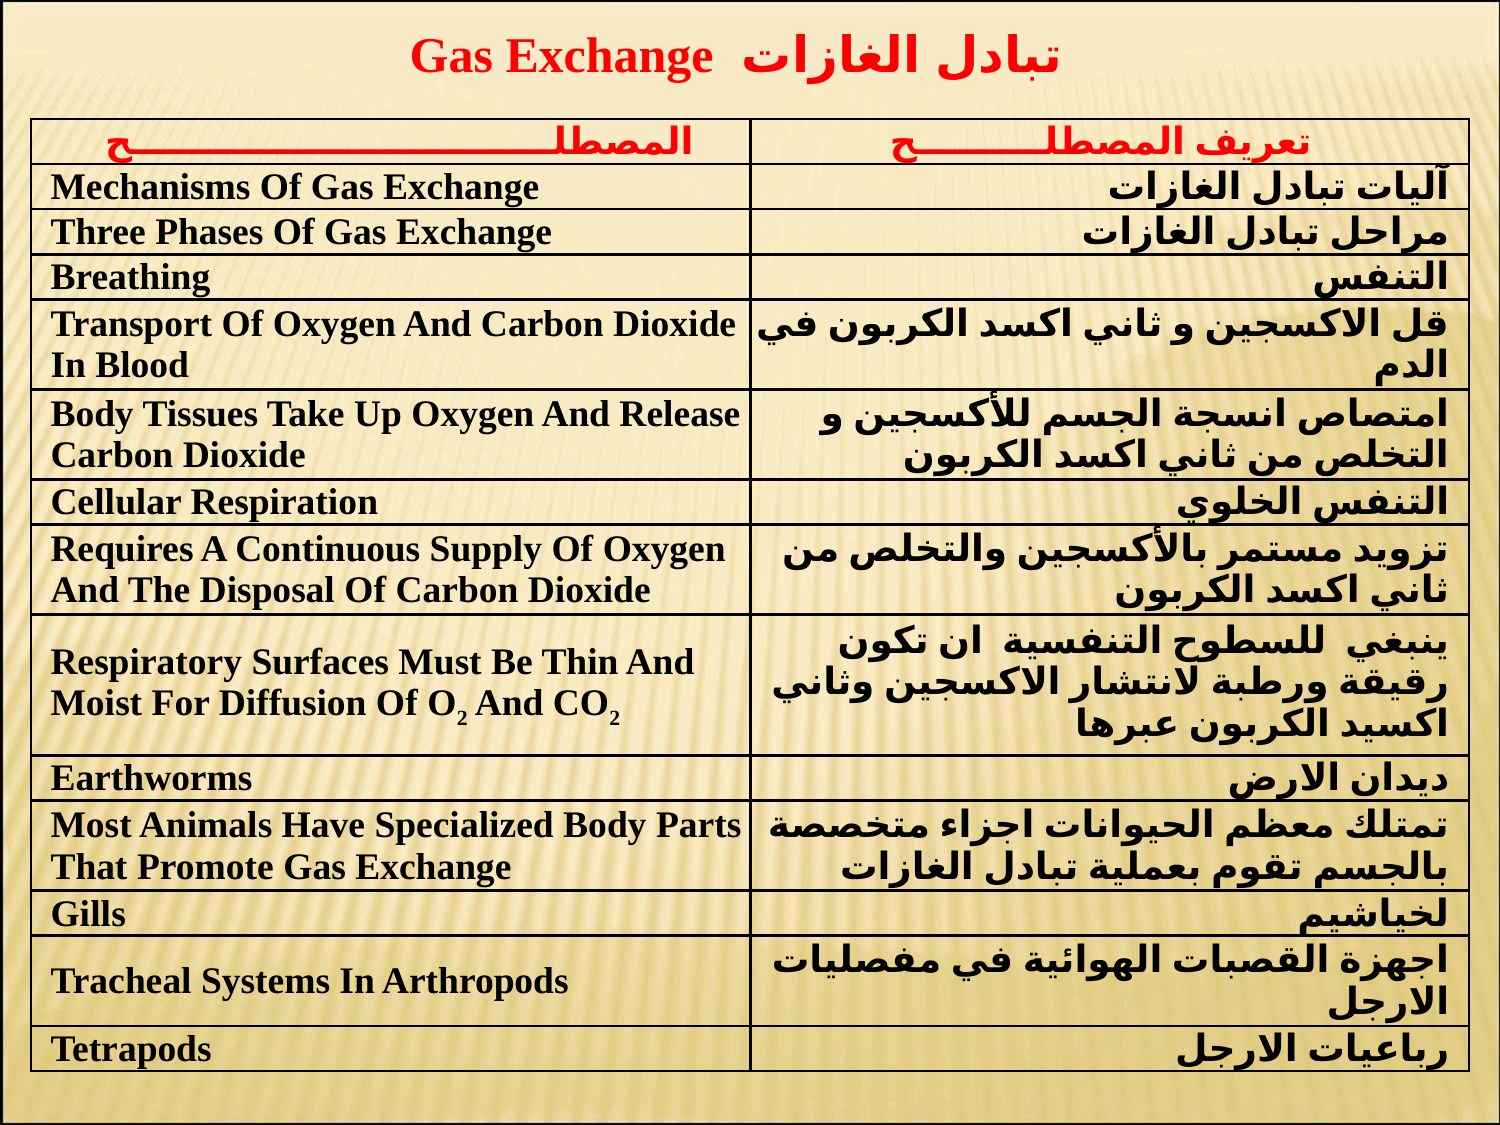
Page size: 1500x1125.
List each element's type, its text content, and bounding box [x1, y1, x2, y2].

table_cell Gills [32, 892, 749, 934]
table_header المصطلـــــــــــــــــــــــــــــــــح [32, 120, 749, 163]
table_cell Requires A Continuous Supply Of Oxygen And The Disposal Of Carbon Dioxide [32, 526, 749, 613]
table_cell Breathing [32, 256, 749, 298]
table_cell Most Animals Have Specialized Body Parts That Promote Gas Exchange [32, 802, 749, 889]
table_cell مراحل تبادل الغازات [752, 210, 1468, 253]
table_cell التنفس الخلوي [752, 481, 1468, 523]
text_box تبادل الغازات Gas Exchange [380, 15, 1078, 90]
table_cell تمتلك معظم الحيوانات اجزاء متخصصة بالجسم تقوم بعملية تبادل الغازات [752, 802, 1468, 889]
table_cell التنفس [752, 256, 1468, 298]
table_cell ينبغي للسطوح التنفسية ان تكون رقيقة ورطبة لانتشار الاكسجين وثاني اكسيد الكربون عبرها [752, 616, 1468, 754]
table_cell اجهزة القصبات الهوائية في مفصليات الارجل [752, 937, 1468, 1025]
table_cell قل الاكسجين و ثاني اكسد الكربون في الدم [752, 301, 1468, 388]
table_cell Respiratory Surfaces Must Be Thin And Moist For Diffusion Of O2 And CO2 [32, 616, 749, 754]
table_cell ديدان الارض [752, 757, 1468, 799]
table_cell Three Phases Of Gas Exchange [32, 210, 749, 253]
table_cell تزويد مستمر بالأكسجين والتخلص من ثاني اكسد الكربون [752, 526, 1468, 613]
table_cell Body Tissues Take Up Oxygen And Release Carbon Dioxide [32, 391, 749, 478]
table_cell رباعيات الارجل [752, 1027, 1468, 1070]
table_cell Tetrapods [32, 1027, 749, 1070]
table_cell Earthworms [32, 757, 749, 799]
picture [0, 0, 1500, 1125]
table_cell Mechanisms Of Gas Exchange [32, 165, 749, 208]
table_cell آليات تبادل الغازات [752, 165, 1468, 208]
table_cell Tracheal Systems In Arthropods [32, 937, 749, 1025]
table_cell لخياشيم [752, 892, 1468, 934]
table_cell Cellular Respiration [32, 481, 749, 523]
table_cell Transport Of Oxygen And Carbon Dioxide In Blood [32, 301, 749, 388]
table_cell امتصاص انسجة الجسم للأكسجين و التخلص من ثاني اكسد الكربون [752, 391, 1468, 478]
table_header تعريف المصطلــــــــــح [752, 120, 1468, 163]
